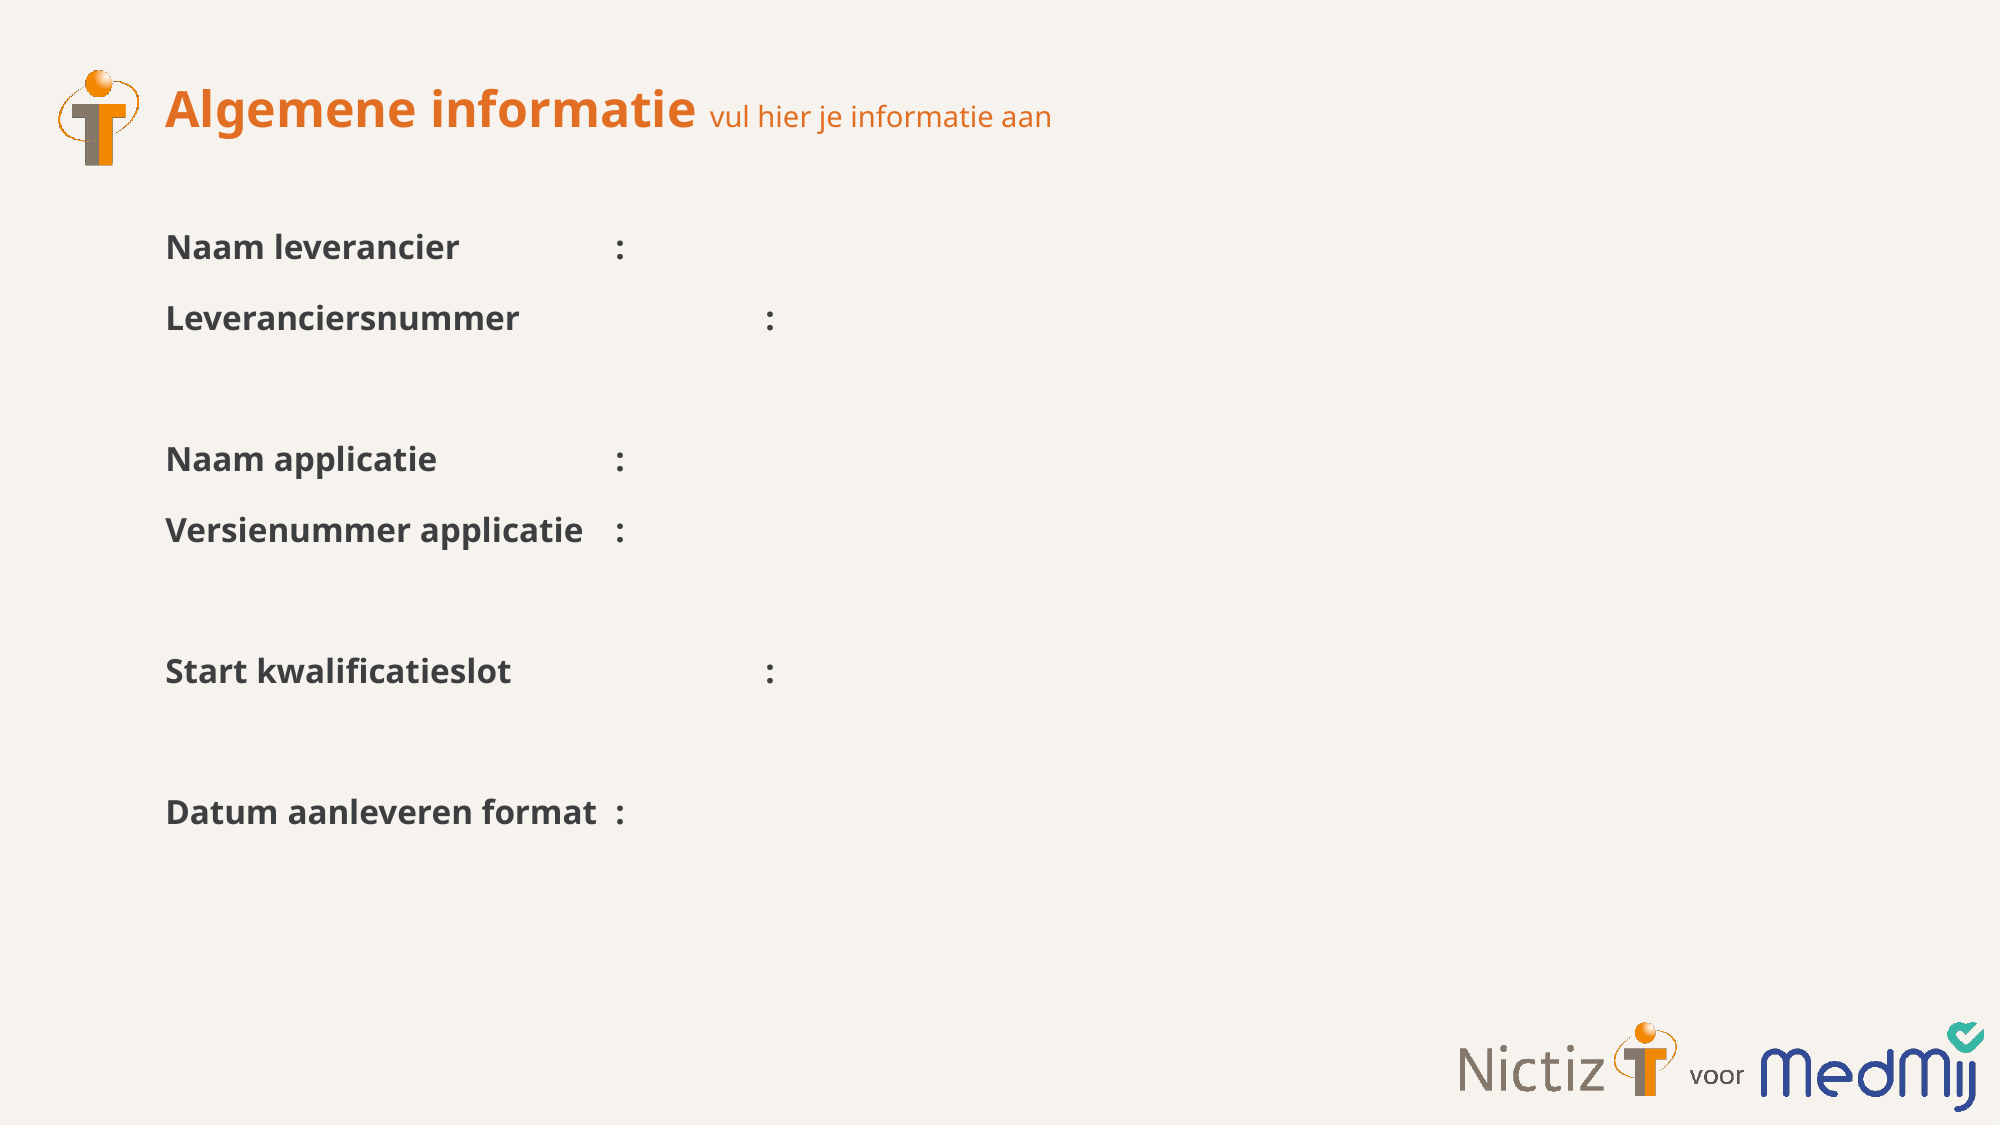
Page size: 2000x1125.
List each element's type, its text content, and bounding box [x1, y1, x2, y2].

list Naam leverancier : Leveranciersnummer : Naam applicatie : Versienummer applicatie : Start kwalificatieslot : Datum aanleveren format : [150, 209, 1850, 981]
picture [50, 66, 151, 187]
title Algemene informatie vul hier je informatie aan [150, 76, 1850, 165]
picture [1457, 1019, 1988, 1113]
